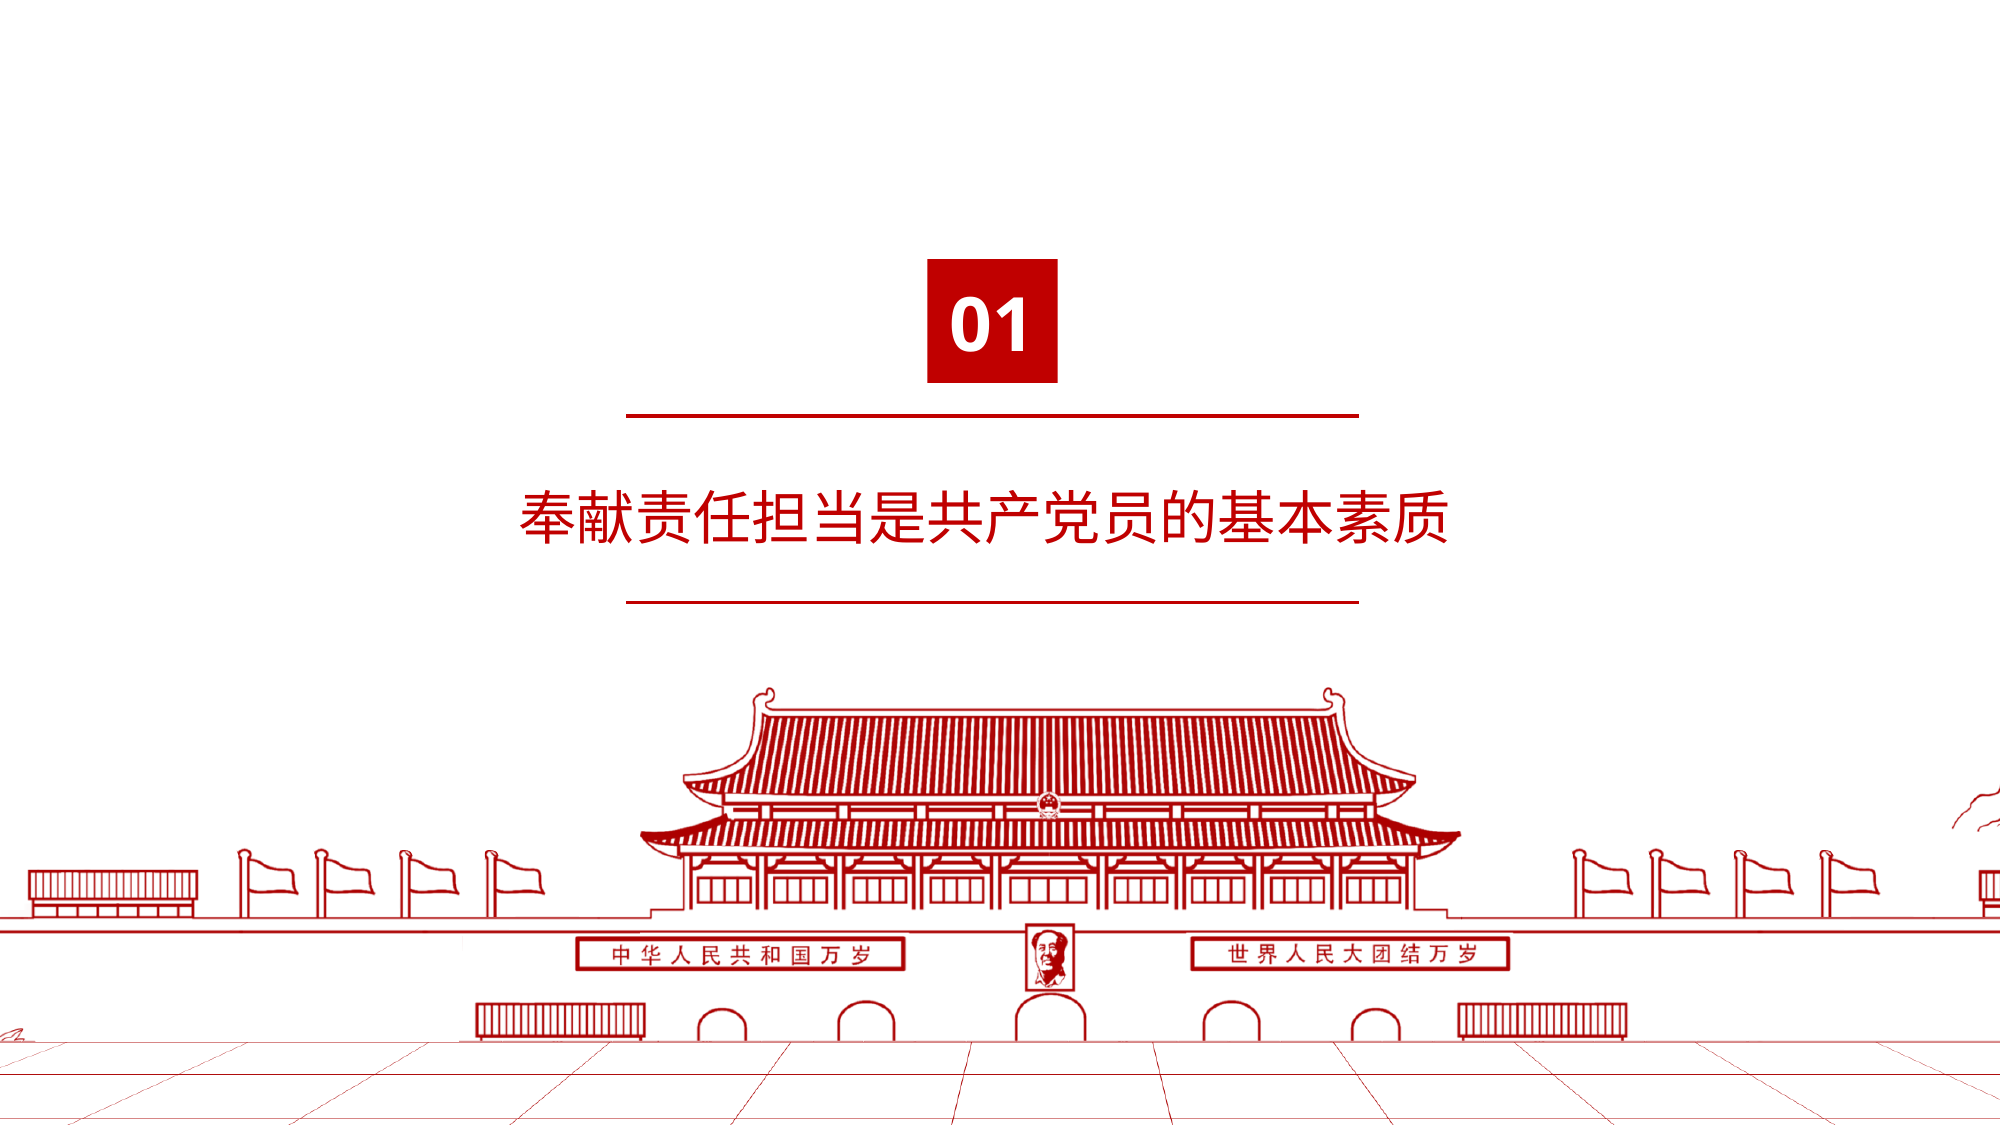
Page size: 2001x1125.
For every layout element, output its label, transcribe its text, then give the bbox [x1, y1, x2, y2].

picture [0, 415, 2000, 1125]
text_box 01 [926, 258, 1059, 384]
